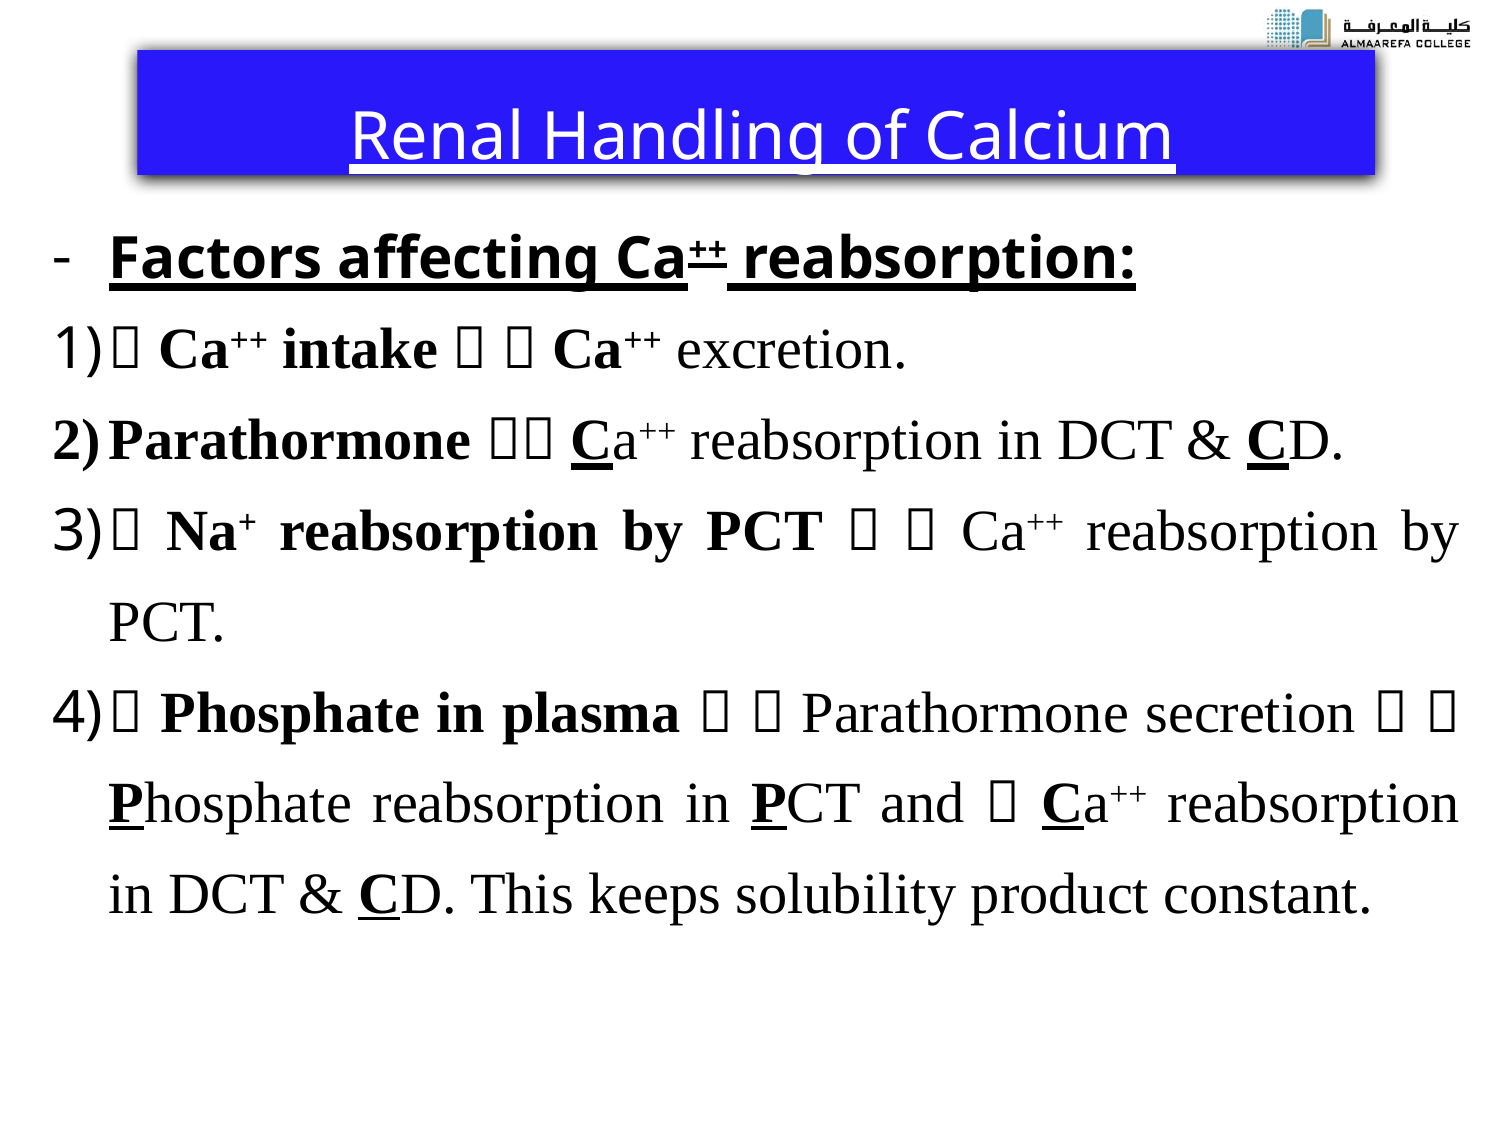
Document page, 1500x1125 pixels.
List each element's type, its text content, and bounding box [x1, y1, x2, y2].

list Factors affecting Ca++ reabsorption:  Ca++ intake   Ca++ excretion. Parathormone  Ca++ reabsorption in DCT & CD.  Na+ reabsorption by PCT   Ca++ reabsorption by PCT.  Phosphate in plasma   Parathormone secretion   Phosphate reabsorption in PCT and  Ca++ reabsorption in DCT & CD. This keeps solubility product constant. [37, 212, 1475, 1125]
title Renal Handling of Calcium [137, 50, 1375, 175]
picture [1262, 0, 1475, 65]
